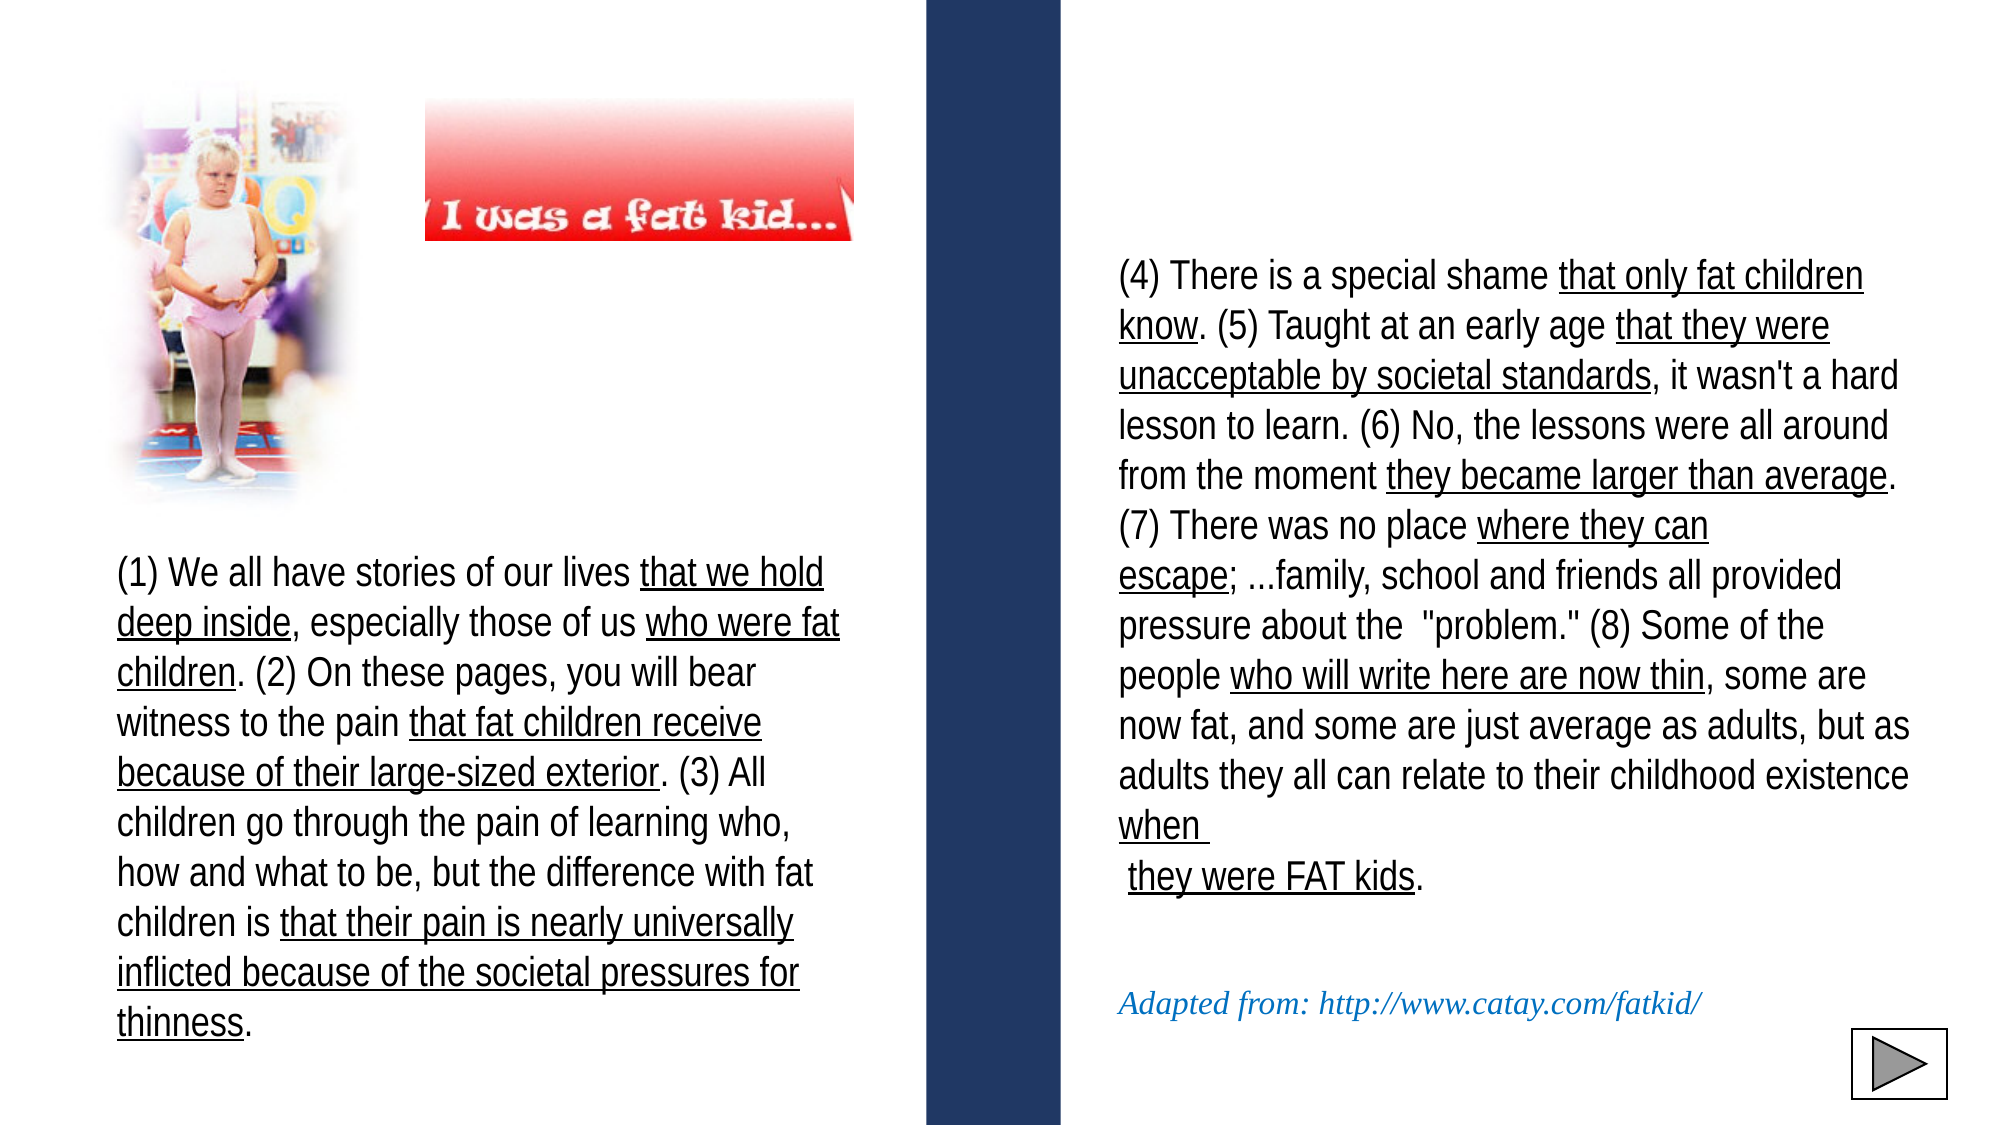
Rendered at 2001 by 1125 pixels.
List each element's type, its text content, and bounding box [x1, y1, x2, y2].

picture [97, 69, 364, 520]
text_box [1851, 1029, 1948, 1100]
text_box (1) We all have stories of our lives that we hold deep inside, especially those of us who were fat children. (2) On these pages, you will bear witness to the pain that fat children receive because of their large-sized exterior. (3) All children go through the pain of learning who, how and what to be, but the difference with fat children is that their pain is nearly universally inflicted because of the societal pressures for thinness. [27, 537, 869, 1052]
text_box [925, 0, 1062, 1125]
picture [424, 98, 854, 241]
text_box (4) There is a special shame that only fat children know. (5) Taught at an early age that they were unacceptable by societal standards, it wasn't a hard lesson to learn. (6) No, the lessons were all around from the moment they became larger than average. (7) There was no place where they can escape; ...family, school and friends all provided pressure about the "problem." (8) Some of the people who will write here are now thin, some are now fat, and some are just average as adults, but as adults they all can relate to their childhood existence when they were FAT kids. Adapted from: http://www.catay.com/fatkid/ [1103, 240, 1948, 1029]
